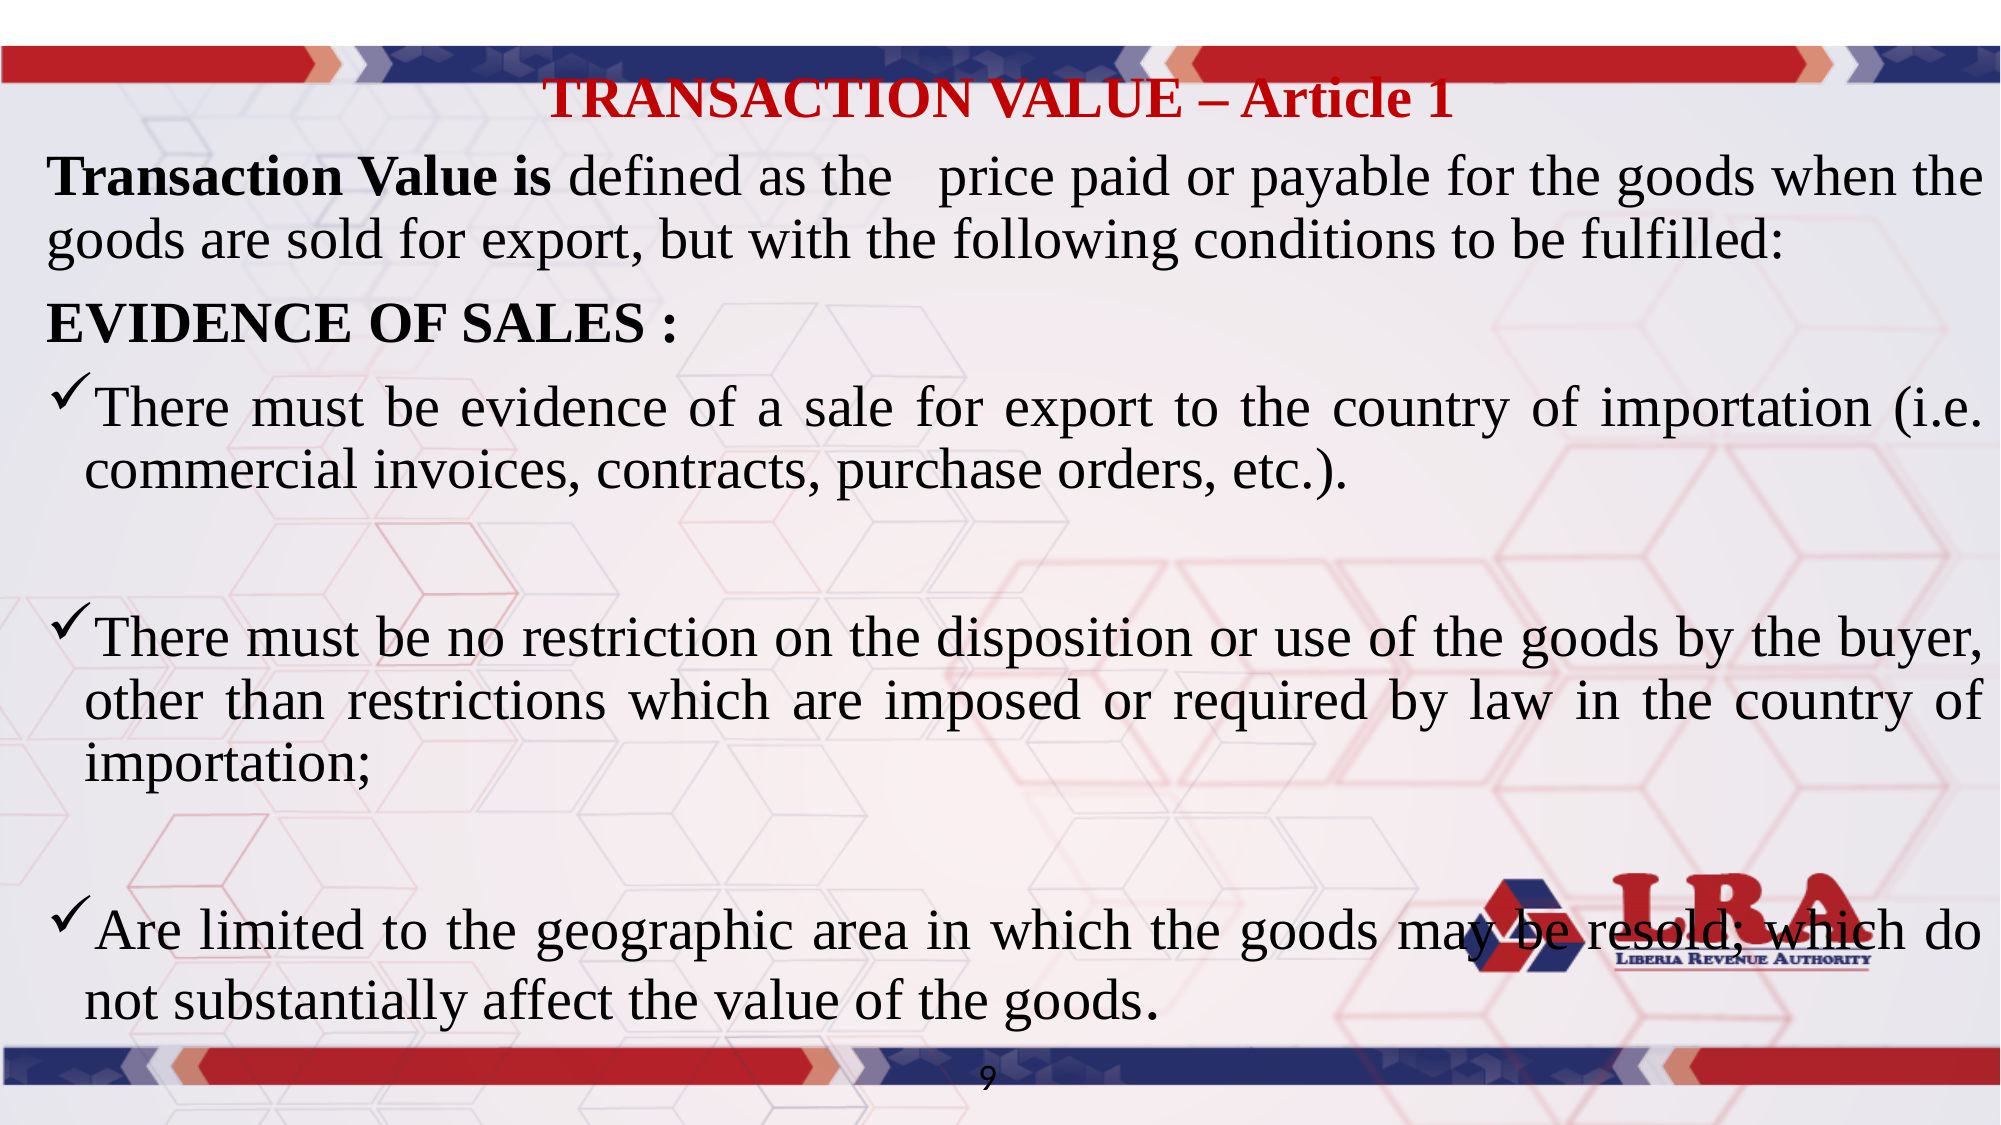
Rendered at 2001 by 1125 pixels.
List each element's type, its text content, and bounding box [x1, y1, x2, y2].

text_box 9 [963, 1045, 1044, 1106]
title TRANSACTION VALUE – Article 1 [0, 59, 2000, 139]
list Transaction Value is defined as the price paid or payable for the goods when the goods are sold for export, but with the following conditions to be fulfilled: EVIDENCE OF SALES : There must be evidence of a sale for export to the country of importation (i.e. commercial invoices, contracts, purchase orders, etc.). There must be no restriction on the disposition or use of the goods by the buyer, other than restrictions which are imposed or required by law in the country of importation; Are limited to the geographic area in which the goods may be resold; which do not substantially affect the value of the goods. [31, 138, 2000, 1046]
picture [0, 0, 2001, 1125]
